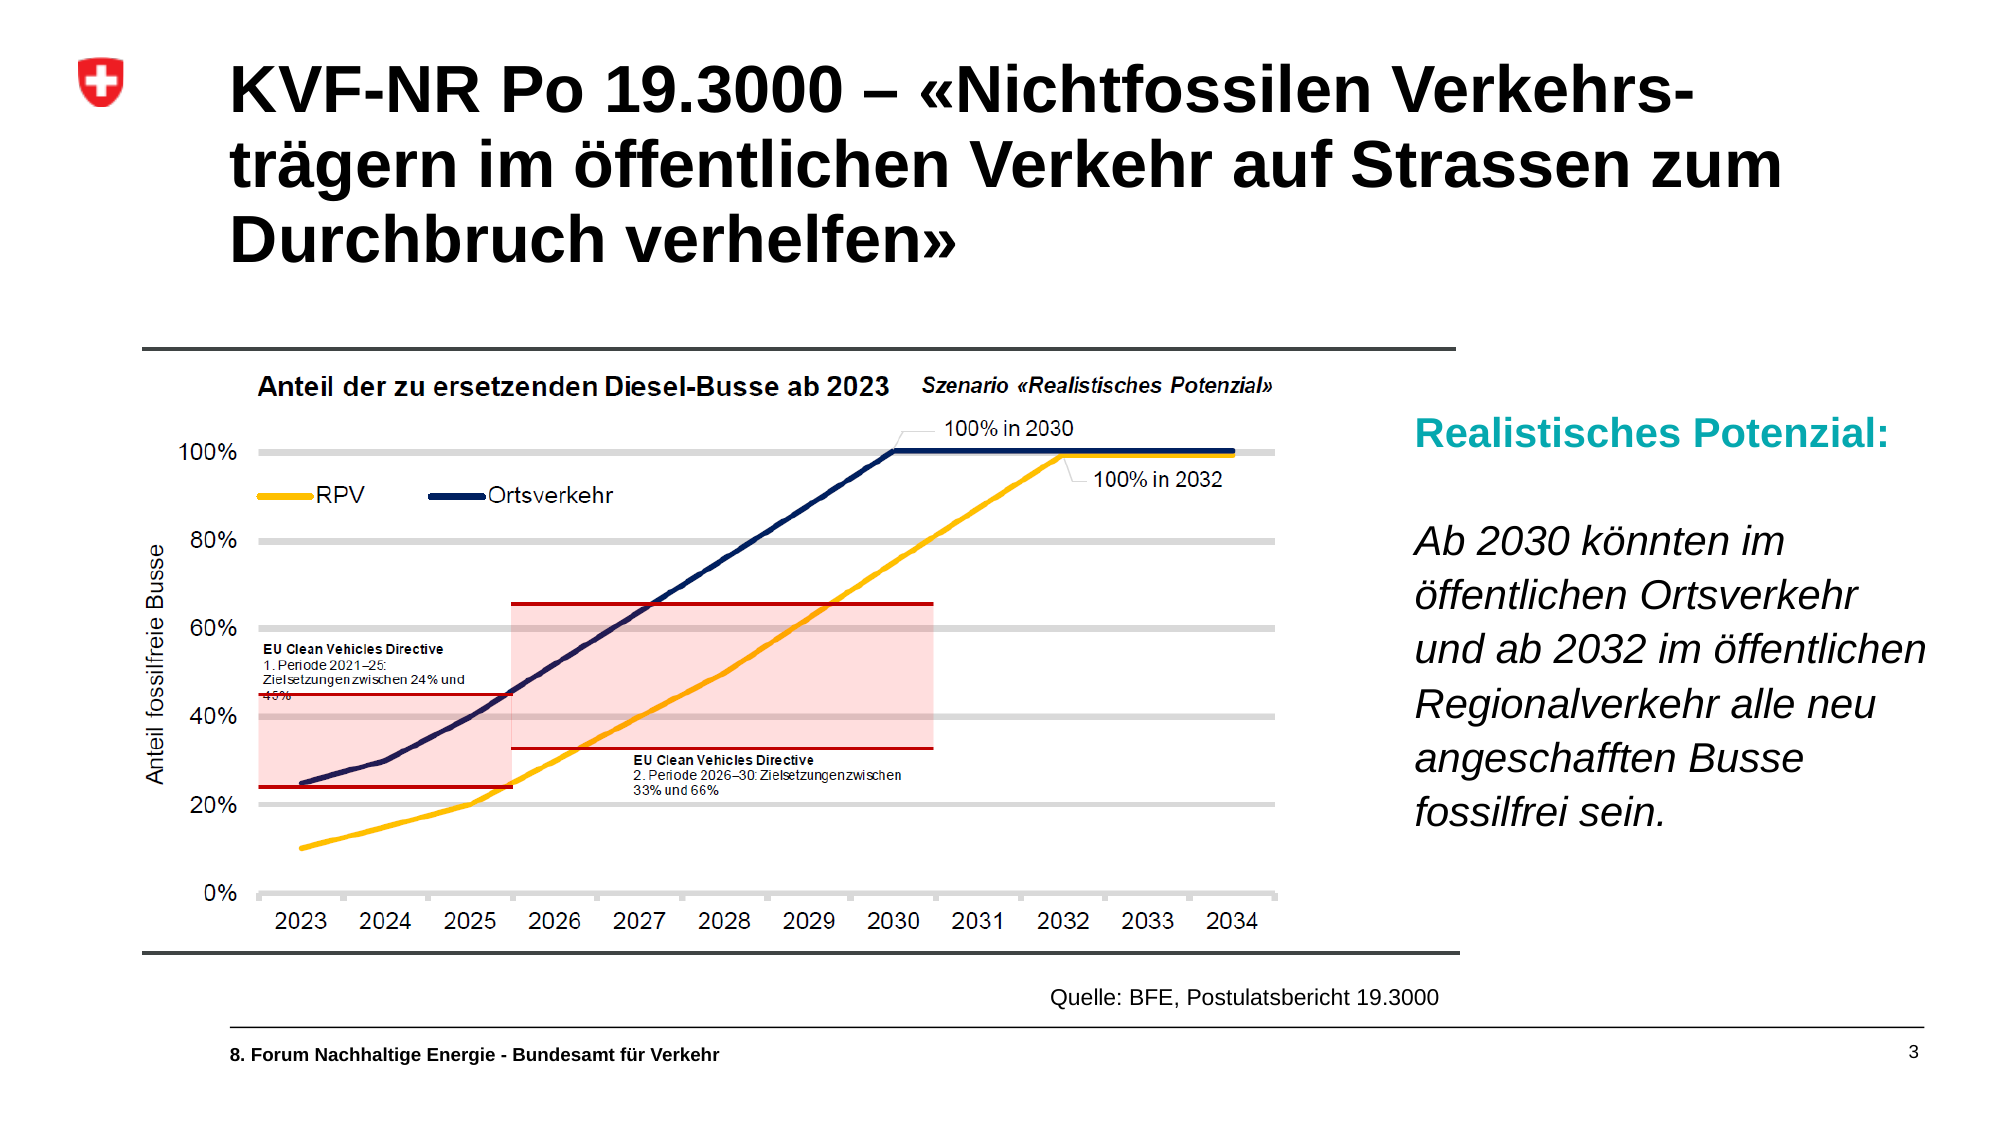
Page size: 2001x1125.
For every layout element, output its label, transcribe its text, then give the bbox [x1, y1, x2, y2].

text_box Realistisches Potenzial: Ab 2030 könnten im öffentlichen Ortsverkehr und ab 2032 im öffentlichen Regionalverkehr alle neu angeschafften Busse fossilfrei sein. [1472, 401, 1936, 910]
title KVF-NR Po 19.3000 – «Nichtfossilen Verkehrs-trägern im öffentlichen Verkehr auf Strassen zum Durchbruch verhelfen» [229, 50, 1922, 199]
slide_number 3 [1821, 1040, 1919, 1070]
list Quelle: BFE, Postulatsbericht 19.3000 [1049, 971, 1455, 1009]
footer 8. Forum Nachhaltige Energie - Bundesamt für Verkehr [229, 1040, 1177, 1069]
picture [62, 323, 1467, 963]
